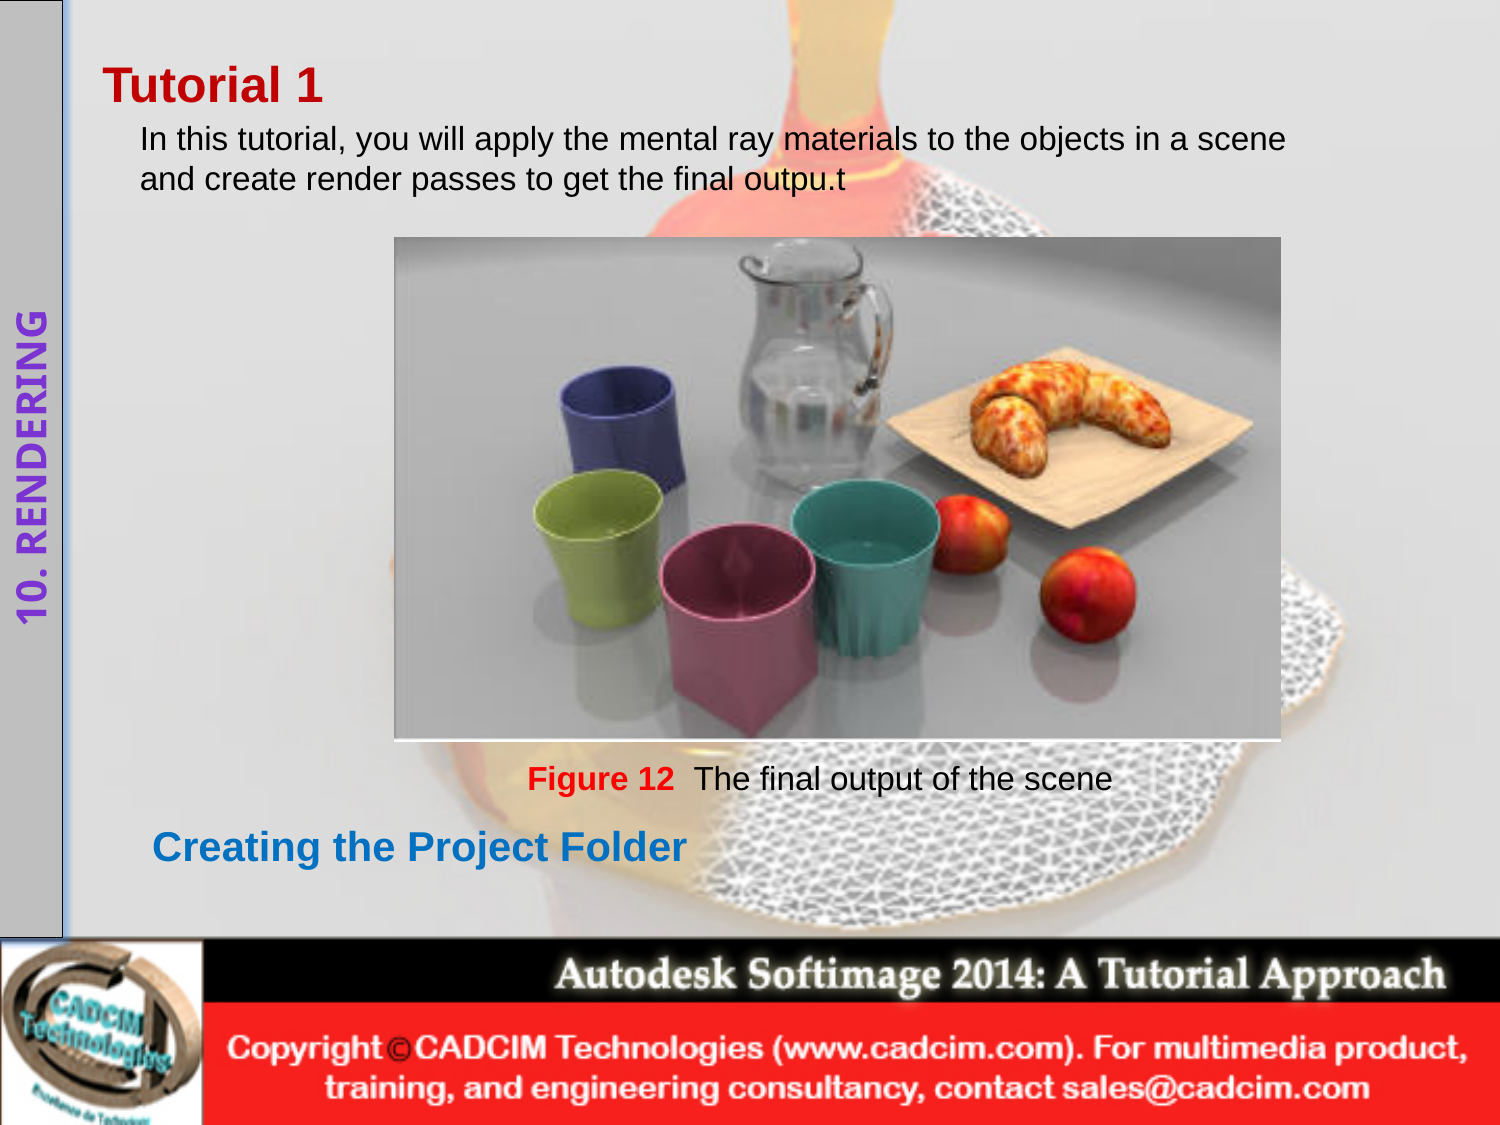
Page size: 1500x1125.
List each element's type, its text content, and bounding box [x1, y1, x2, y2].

picture [0, 0, 1500, 1125]
text_box Figure 12 The final output of the scene [512, 750, 1150, 805]
text_box Tutorial 1 [87, 0, 838, 120]
text_box Creating the Project Folder [137, 812, 888, 878]
text_box In this tutorial, you will apply the mental ray materials to the objects in a scene and create render passes to get the final outpu.t [125, 24, 1363, 205]
